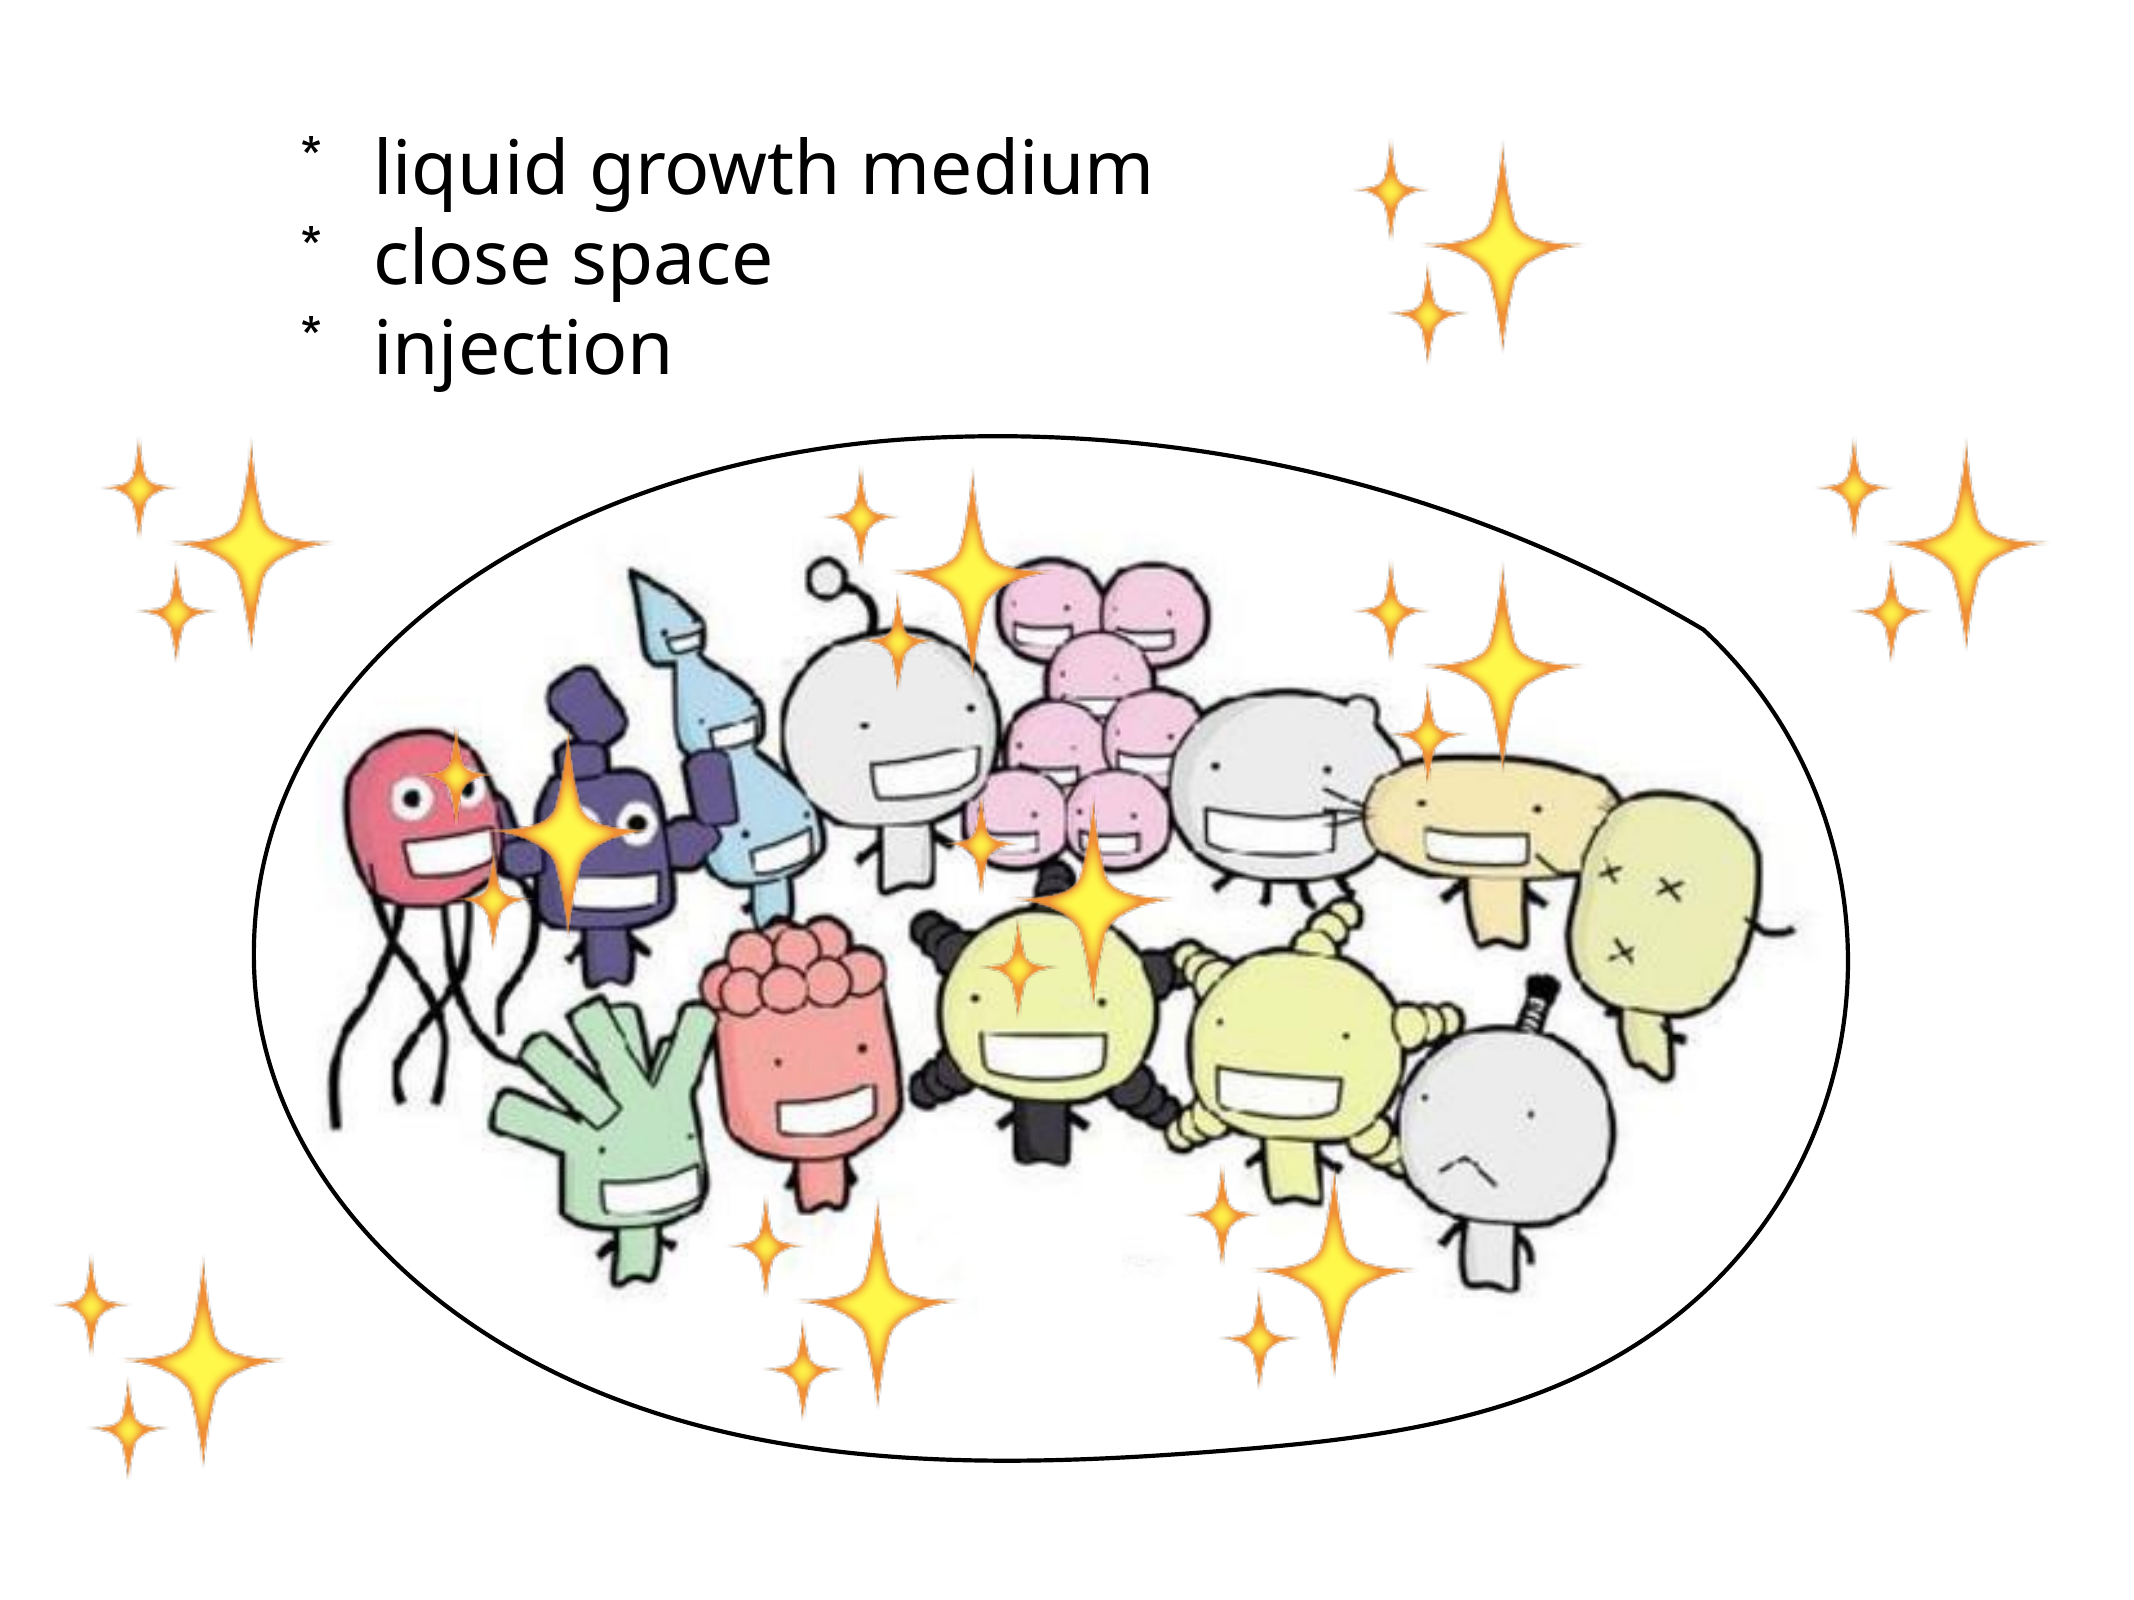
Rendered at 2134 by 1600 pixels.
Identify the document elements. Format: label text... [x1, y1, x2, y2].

text_box [532, 1361, 674, 1419]
text_box [1832, 841, 1848, 1081]
picture [1304, 110, 1618, 390]
text_box [841, 1361, 1445, 1461]
picture [4, 408, 2081, 1506]
text_box [253, 832, 272, 1072]
text_box [1095, 439, 1154, 445]
text_box liquid growth medium close space injection [292, 111, 1164, 398]
text_box [1451, 1361, 1609, 1420]
